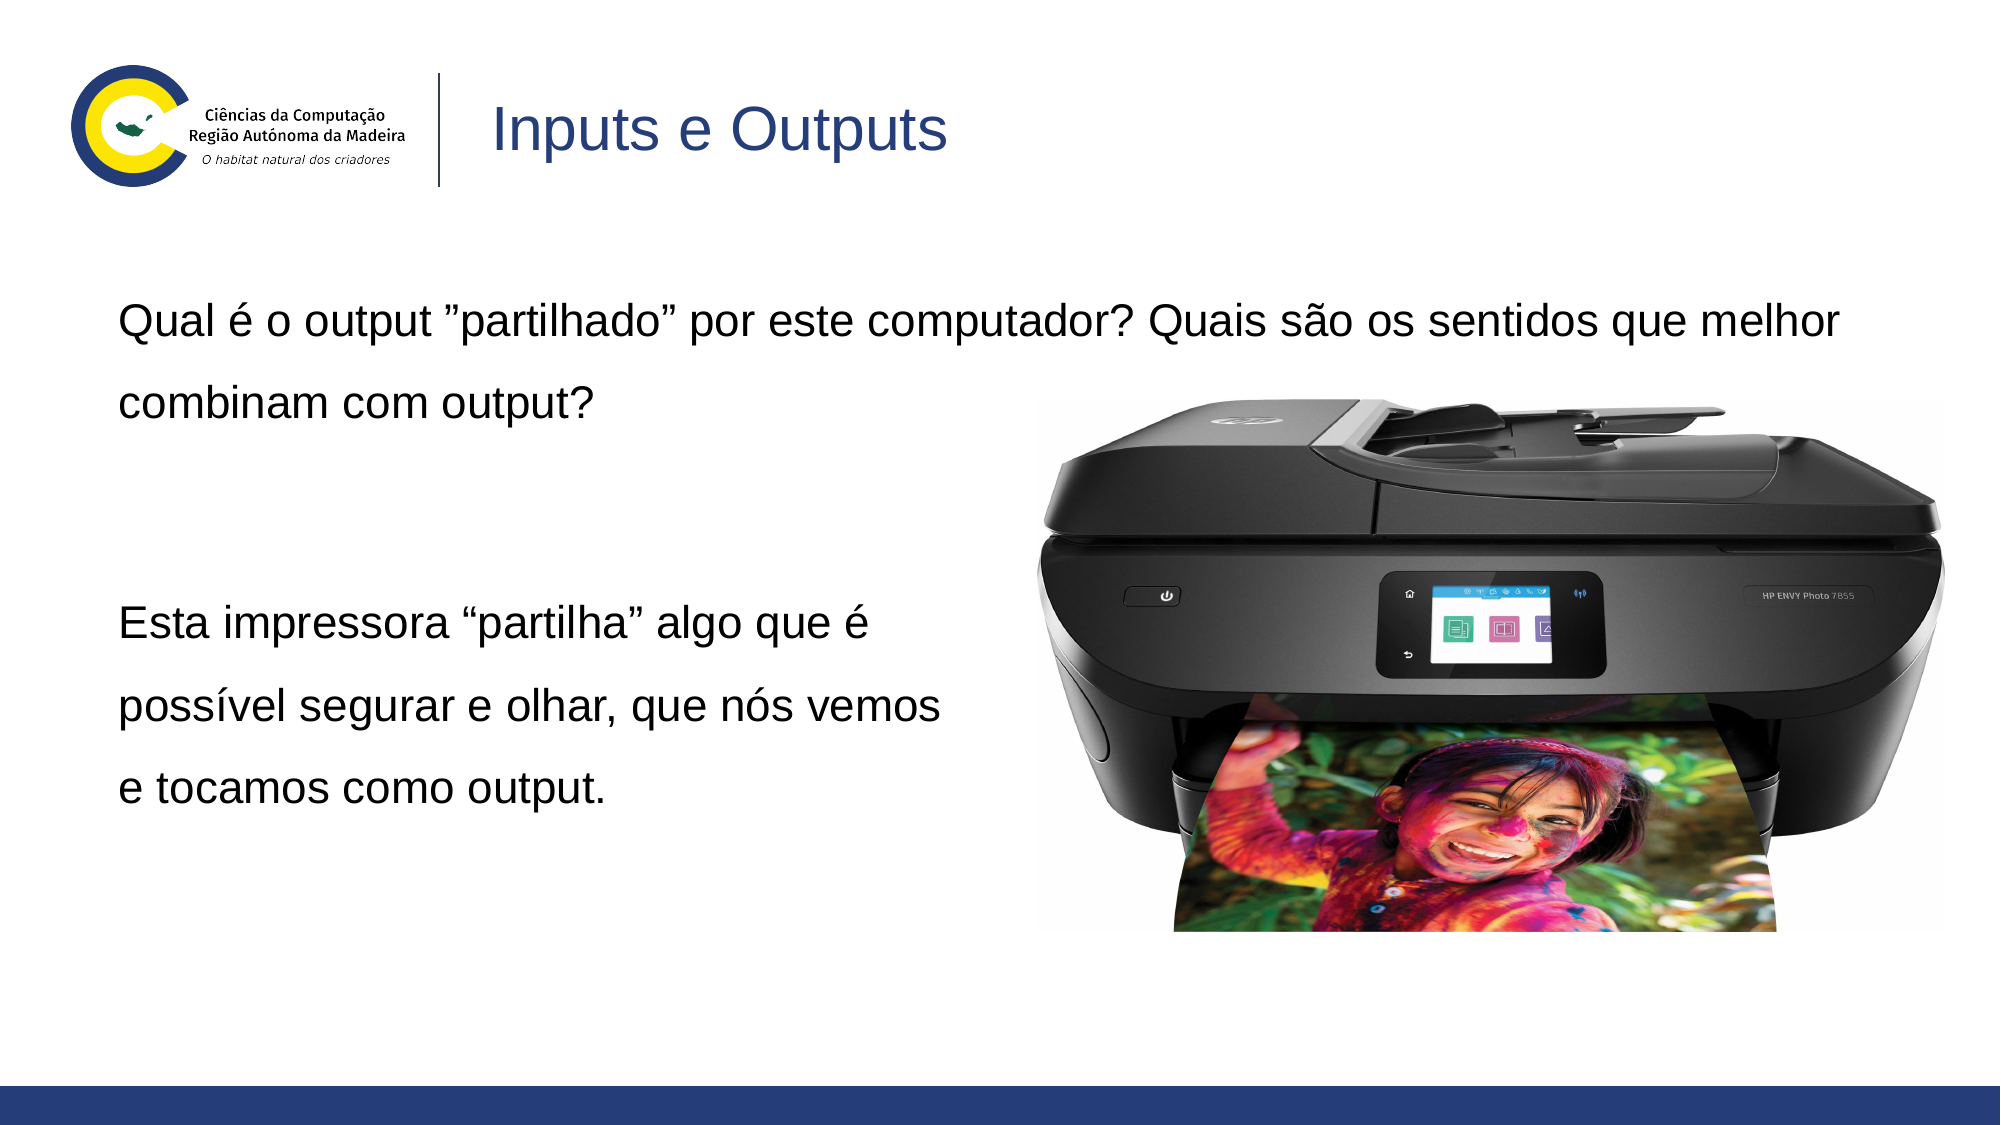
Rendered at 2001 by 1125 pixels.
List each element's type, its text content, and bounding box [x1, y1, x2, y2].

text_box [0, 1085, 2000, 1125]
text_box Esta impressora “partilha” algo que é possível segurar e olhar, que nós vemos e tocamos como output. [103, 557, 963, 820]
picture [1037, 399, 1945, 932]
text_box Qual é o output ”partilhado” por este computador? Quais são os sentidos que melhor combinam com output? [103, 255, 1896, 436]
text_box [71, 65, 440, 188]
text_box Inputs e Outputs [476, 80, 964, 171]
